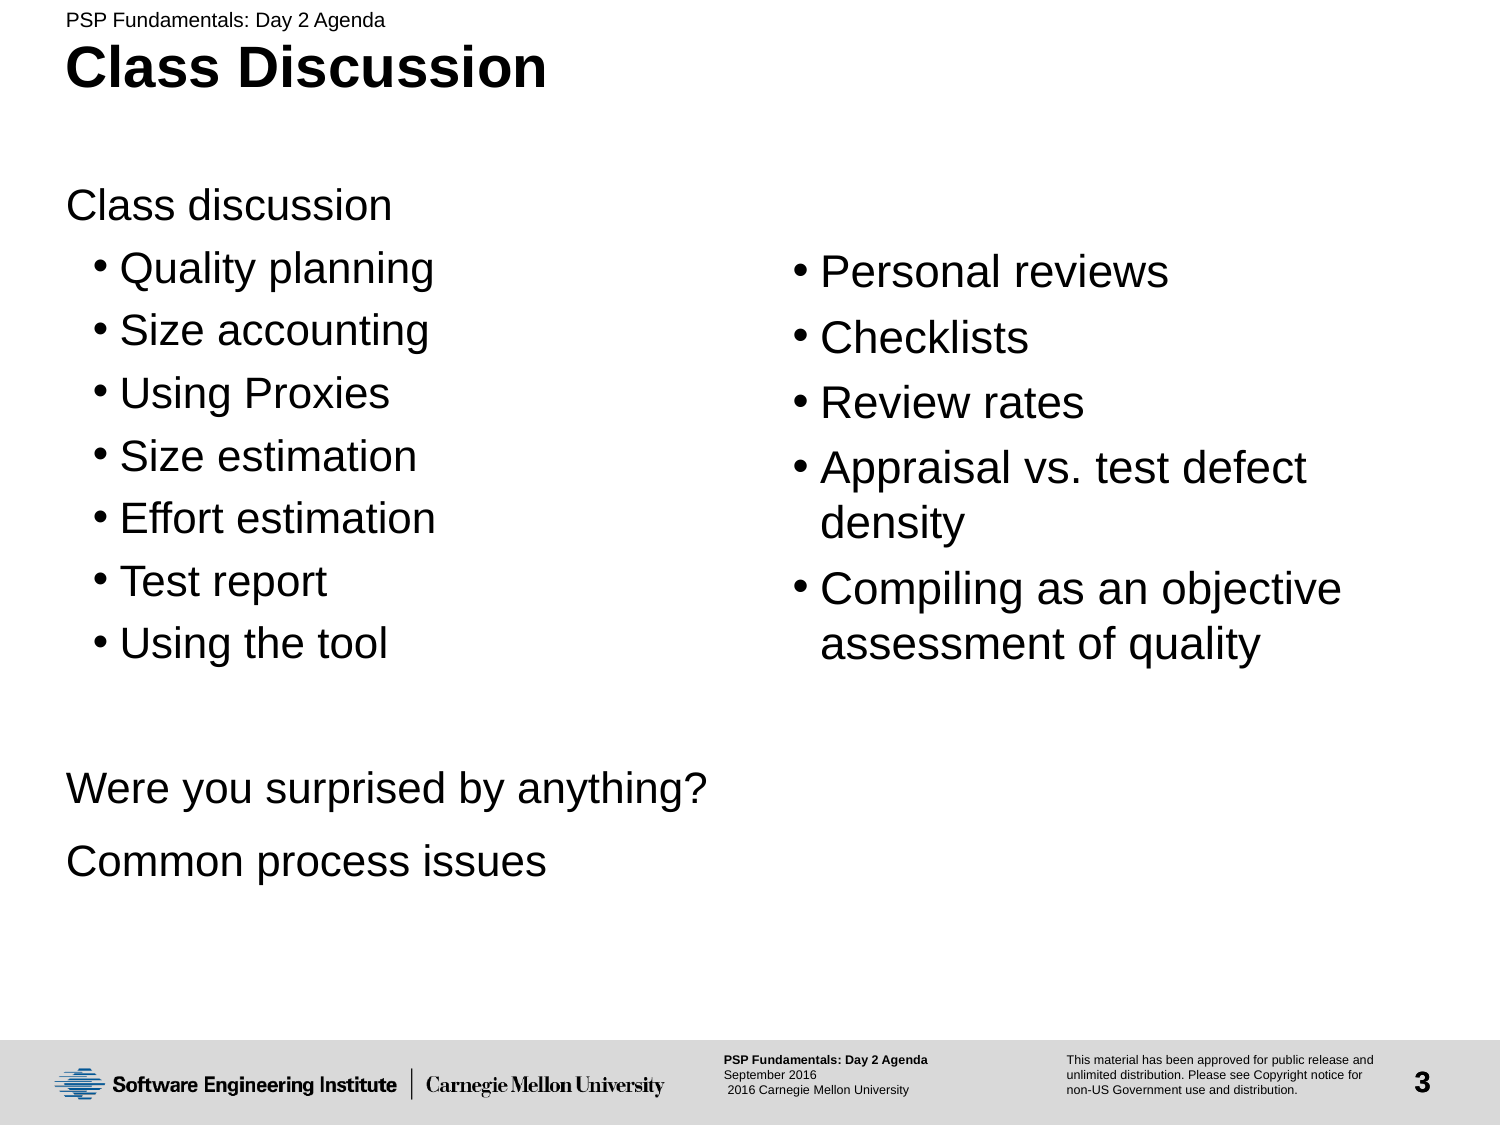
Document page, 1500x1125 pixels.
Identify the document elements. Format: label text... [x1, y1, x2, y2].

list Personal reviews Checklists Review rates Appraisal vs. test defect density Compiling as an objective assessment of quality [764, 176, 1432, 891]
picture [46, 1061, 673, 1104]
list Class discussion Quality planning Size accounting Using Proxies Size estimation Effort estimation Test report Using the tool Were you surprised by anything? Common process issues [65, 176, 738, 891]
title Class Discussion [65, 37, 1430, 148]
